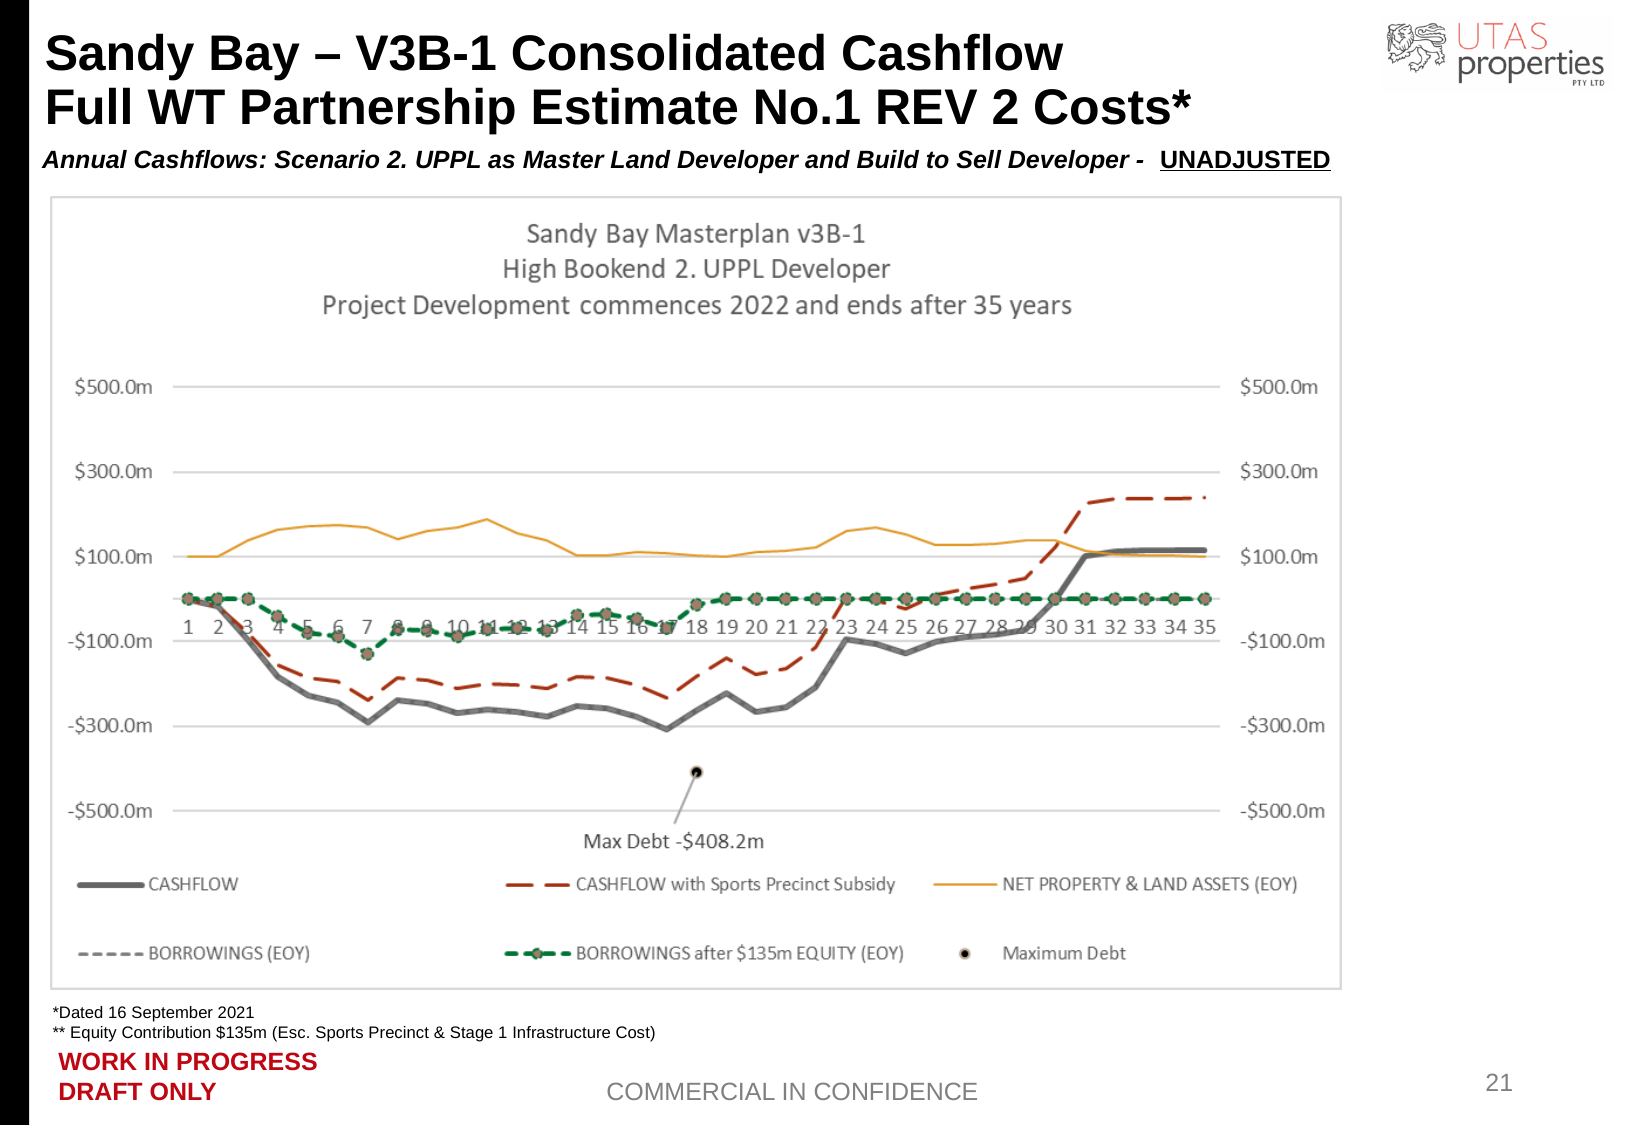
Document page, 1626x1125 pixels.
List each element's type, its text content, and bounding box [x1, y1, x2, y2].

text_box Annual Cashflows: Scenario 2. UPPL as Master Land Developer and Build to Sell Developer - UNADJUSTED [27, 136, 1417, 182]
picture [50, 196, 1342, 990]
title Sandy Bay – V3B-1 Consolidated Cashflow Full WT Partnership Estimate No.1 REV 2 Costs* [44, 27, 1434, 137]
text_box WORK IN PROGRESS DRAFT ONLY [58, 1045, 377, 1106]
picture [1380, 16, 1614, 93]
text_box *Dated 16 September 2021 ** Equity Contribution $135m (Esc. Sports Precinct & Stage 1 Infrastructure Cost) [37, 993, 902, 1049]
